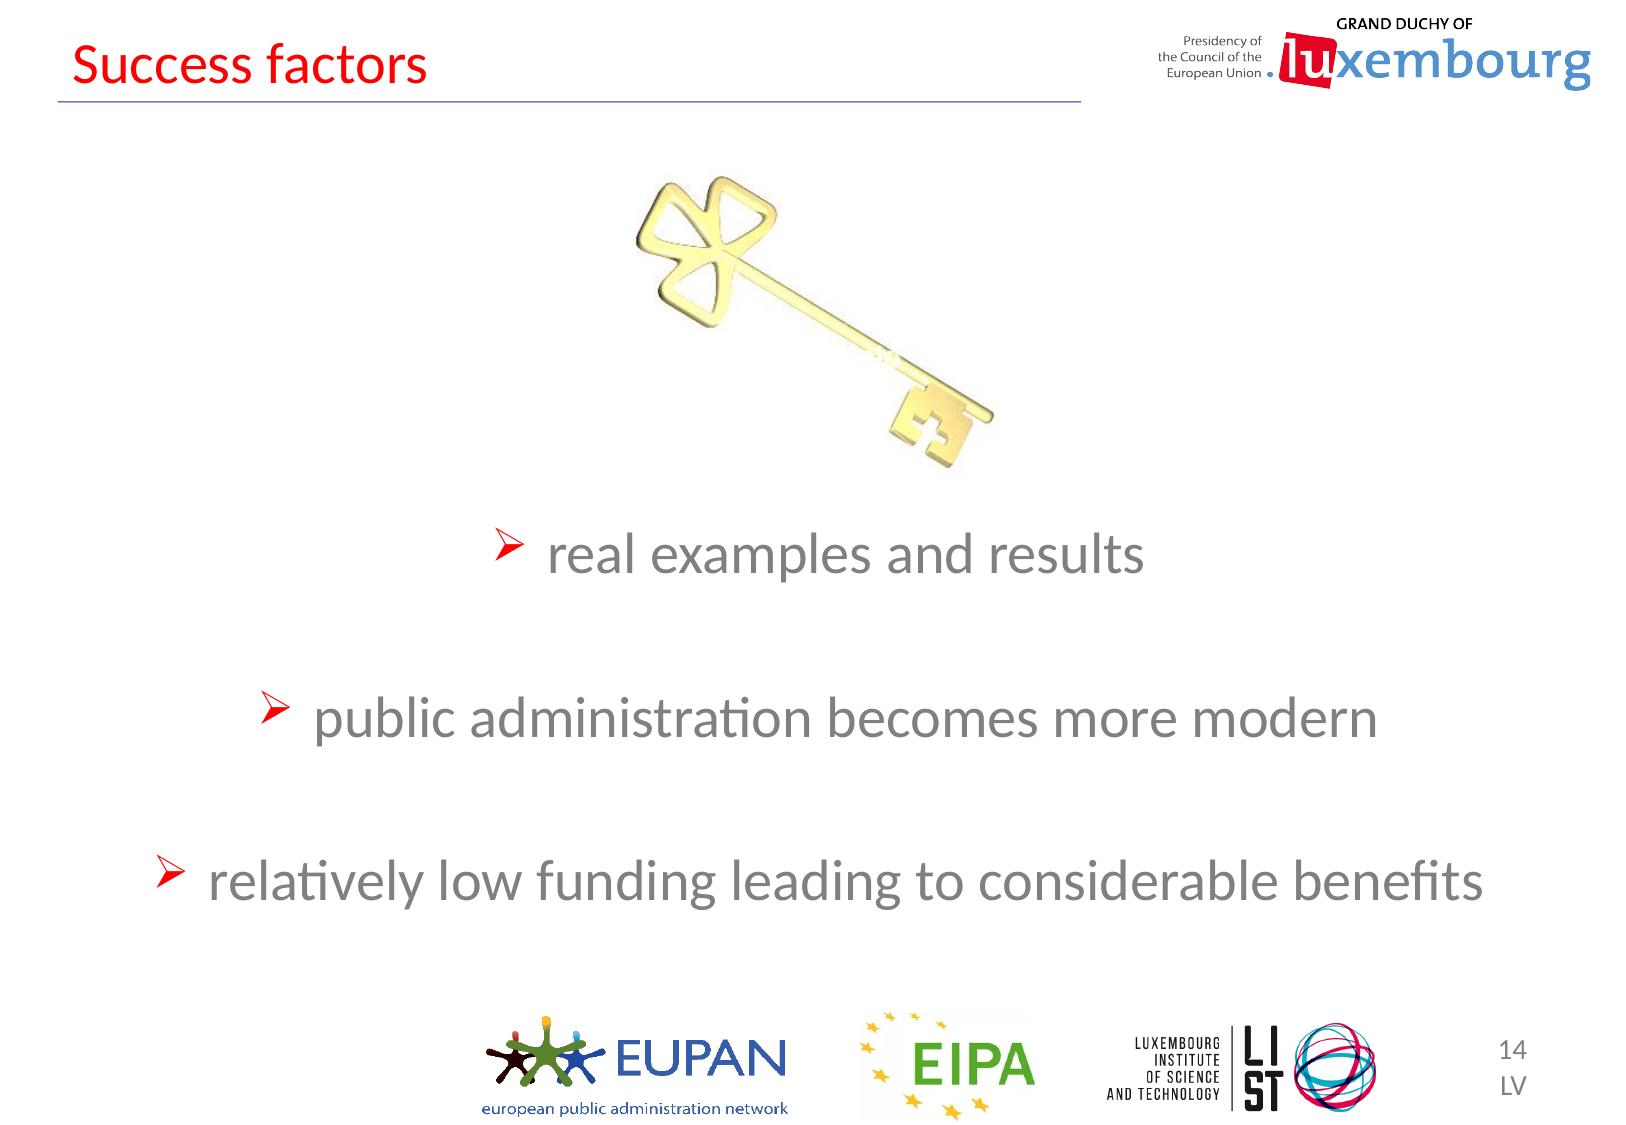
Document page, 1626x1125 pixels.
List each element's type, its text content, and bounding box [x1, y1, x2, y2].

list real examples and results public administration becomes more modern relatively low funding leading to considerable benefits [80, 507, 1557, 941]
picture [1158, 18, 1591, 91]
picture [482, 1016, 788, 1117]
picture [859, 1012, 1035, 1121]
slide_number 14 LV [1426, 1023, 1543, 1107]
picture [1107, 1023, 1376, 1112]
picture [599, 148, 1032, 495]
title Success factors [57, 19, 1146, 102]
